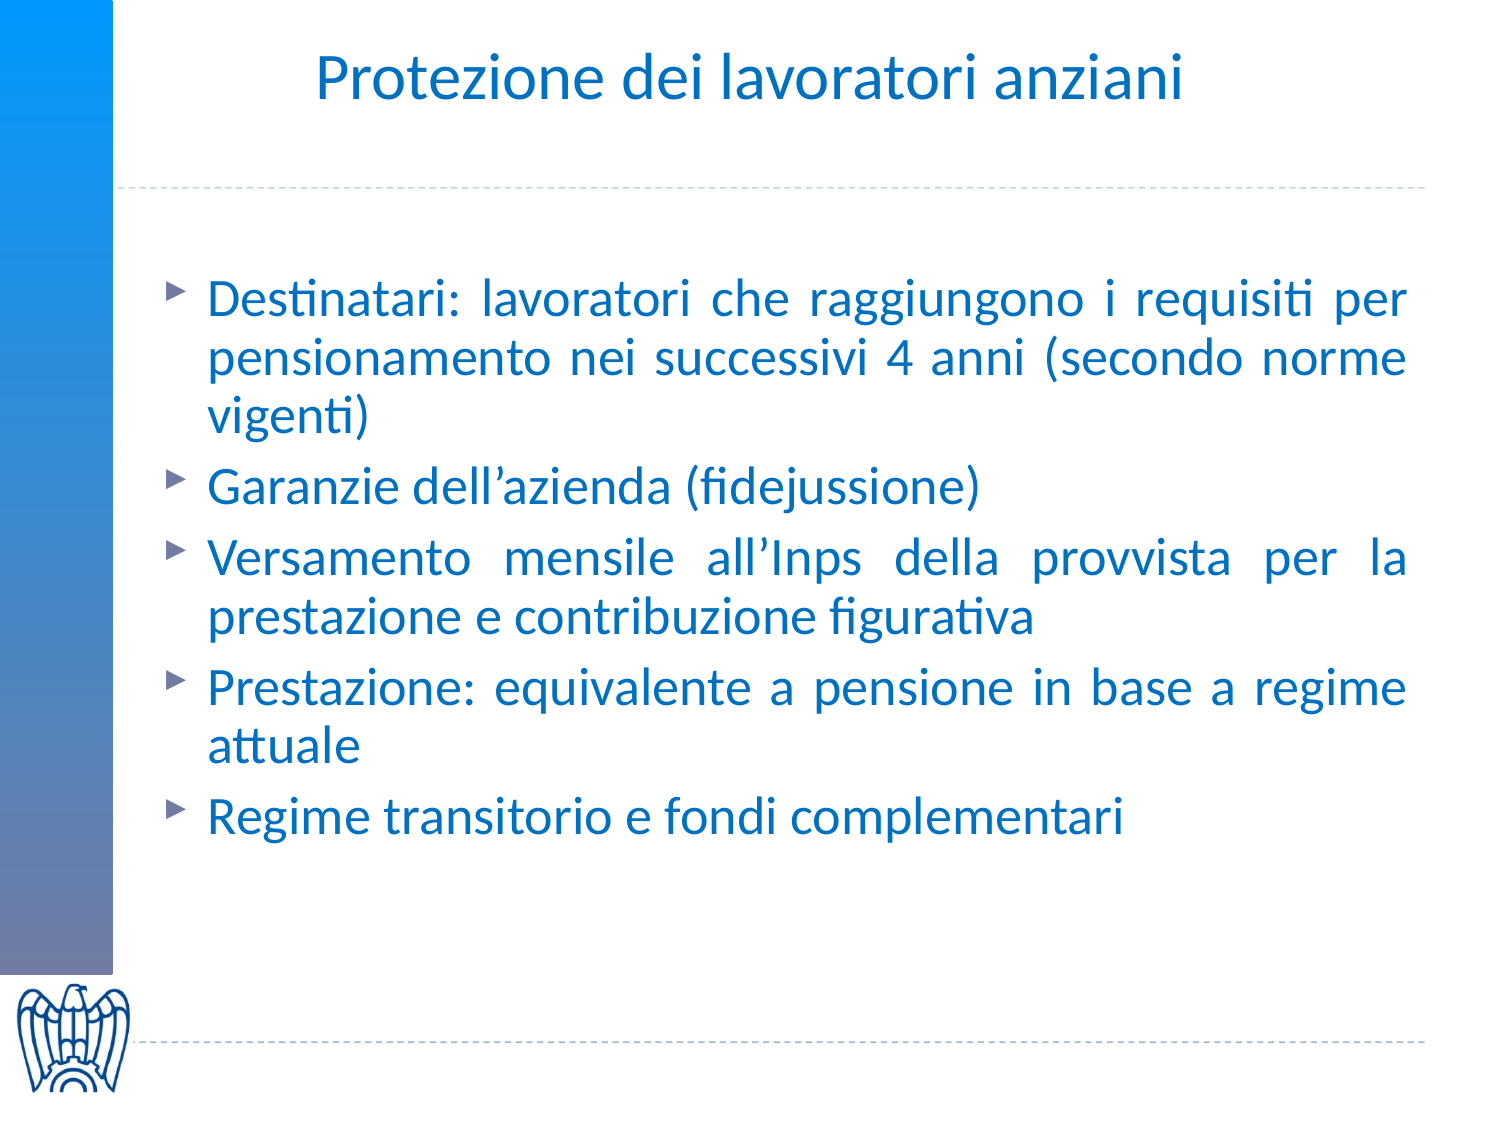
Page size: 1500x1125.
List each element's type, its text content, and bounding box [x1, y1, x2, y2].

title Protezione dei lavoratori anziani [113, 24, 1425, 188]
text_box [0, 0, 113, 974]
list Destinatari: lavoratori che raggiungono i requisiti per pensionamento nei successivi 4 anni (secondo norme vigenti) Garanzie dell’azienda (fidejussione) Versamento mensile all’Inps della provvista per la prestazione e contribuzione figurativa Prestazione: equivalente a pensione in base a regime attuale Regime transitorio e fondi complementari [147, 262, 1425, 1005]
picture [0, 974, 134, 1113]
